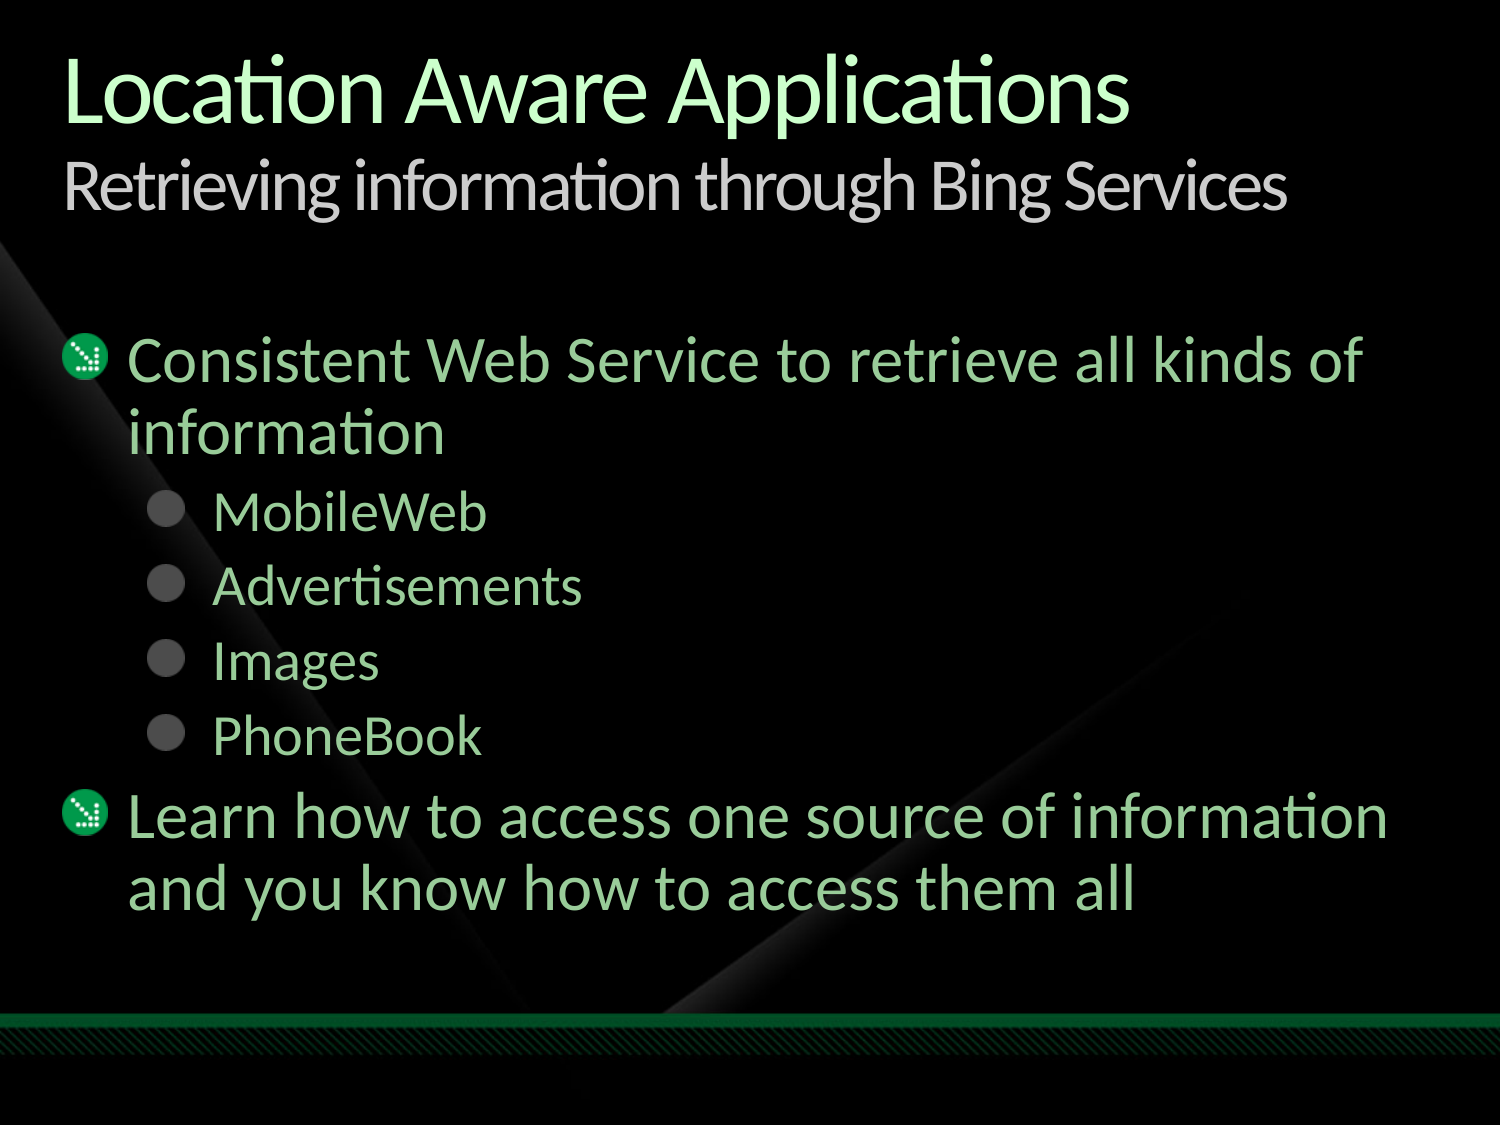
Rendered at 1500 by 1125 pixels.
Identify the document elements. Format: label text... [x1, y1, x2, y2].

picture [0, 0, 1500, 1125]
title Location Aware Applications Retrieving information through Bing Services [62, 37, 1438, 229]
list Consistent Web Service to retrieve all kinds of information MobileWeb Advertisements Images PhoneBook Learn how to access one source of information and you know how to access them all [62, 231, 1438, 980]
